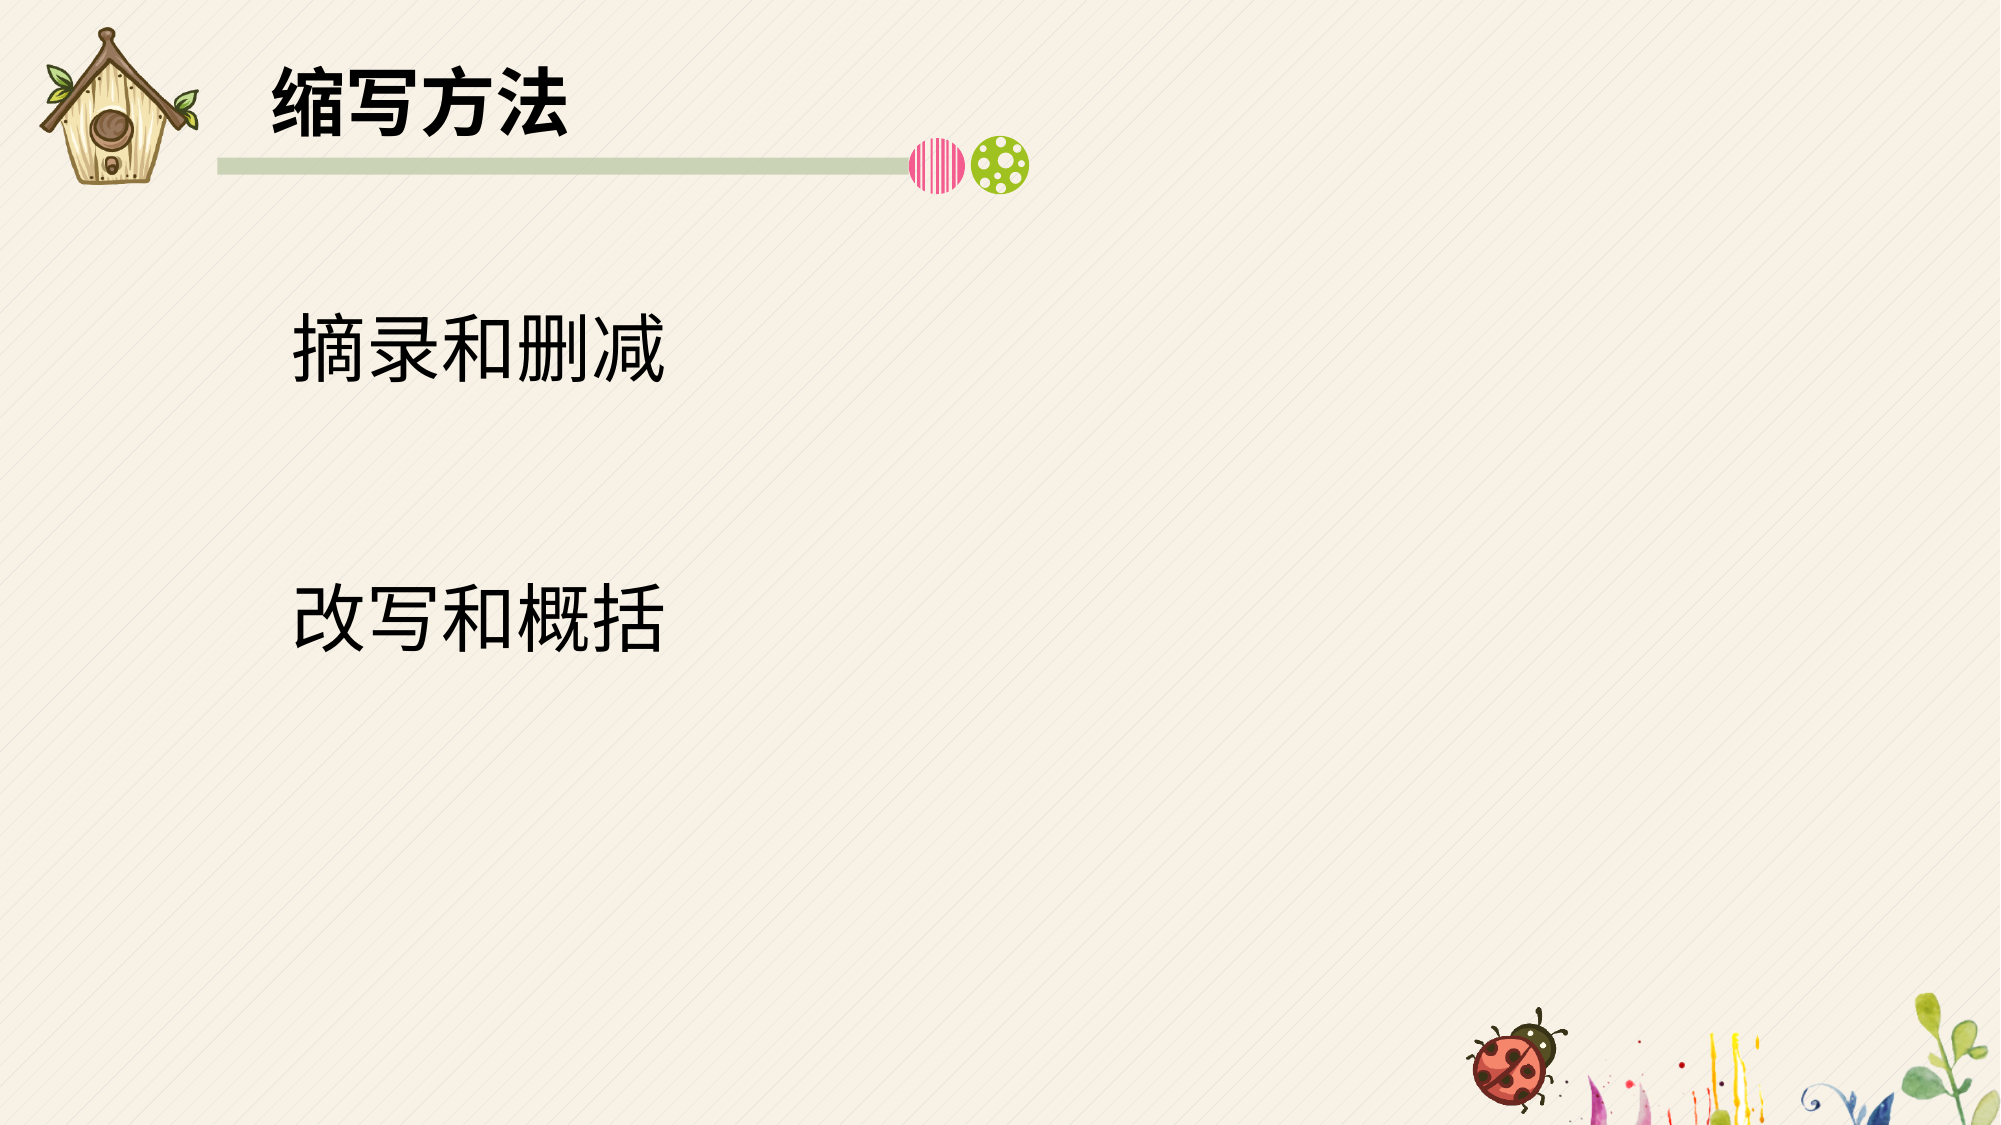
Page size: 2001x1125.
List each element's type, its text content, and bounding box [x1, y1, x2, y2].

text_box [217, 137, 965, 195]
text_box 摘录和删减 改写和概括 [276, 249, 971, 670]
text_box 缩写方法 [256, 48, 586, 137]
text_box [970, 135, 1030, 195]
picture [39, 27, 199, 185]
picture [1374, 827, 2001, 1125]
